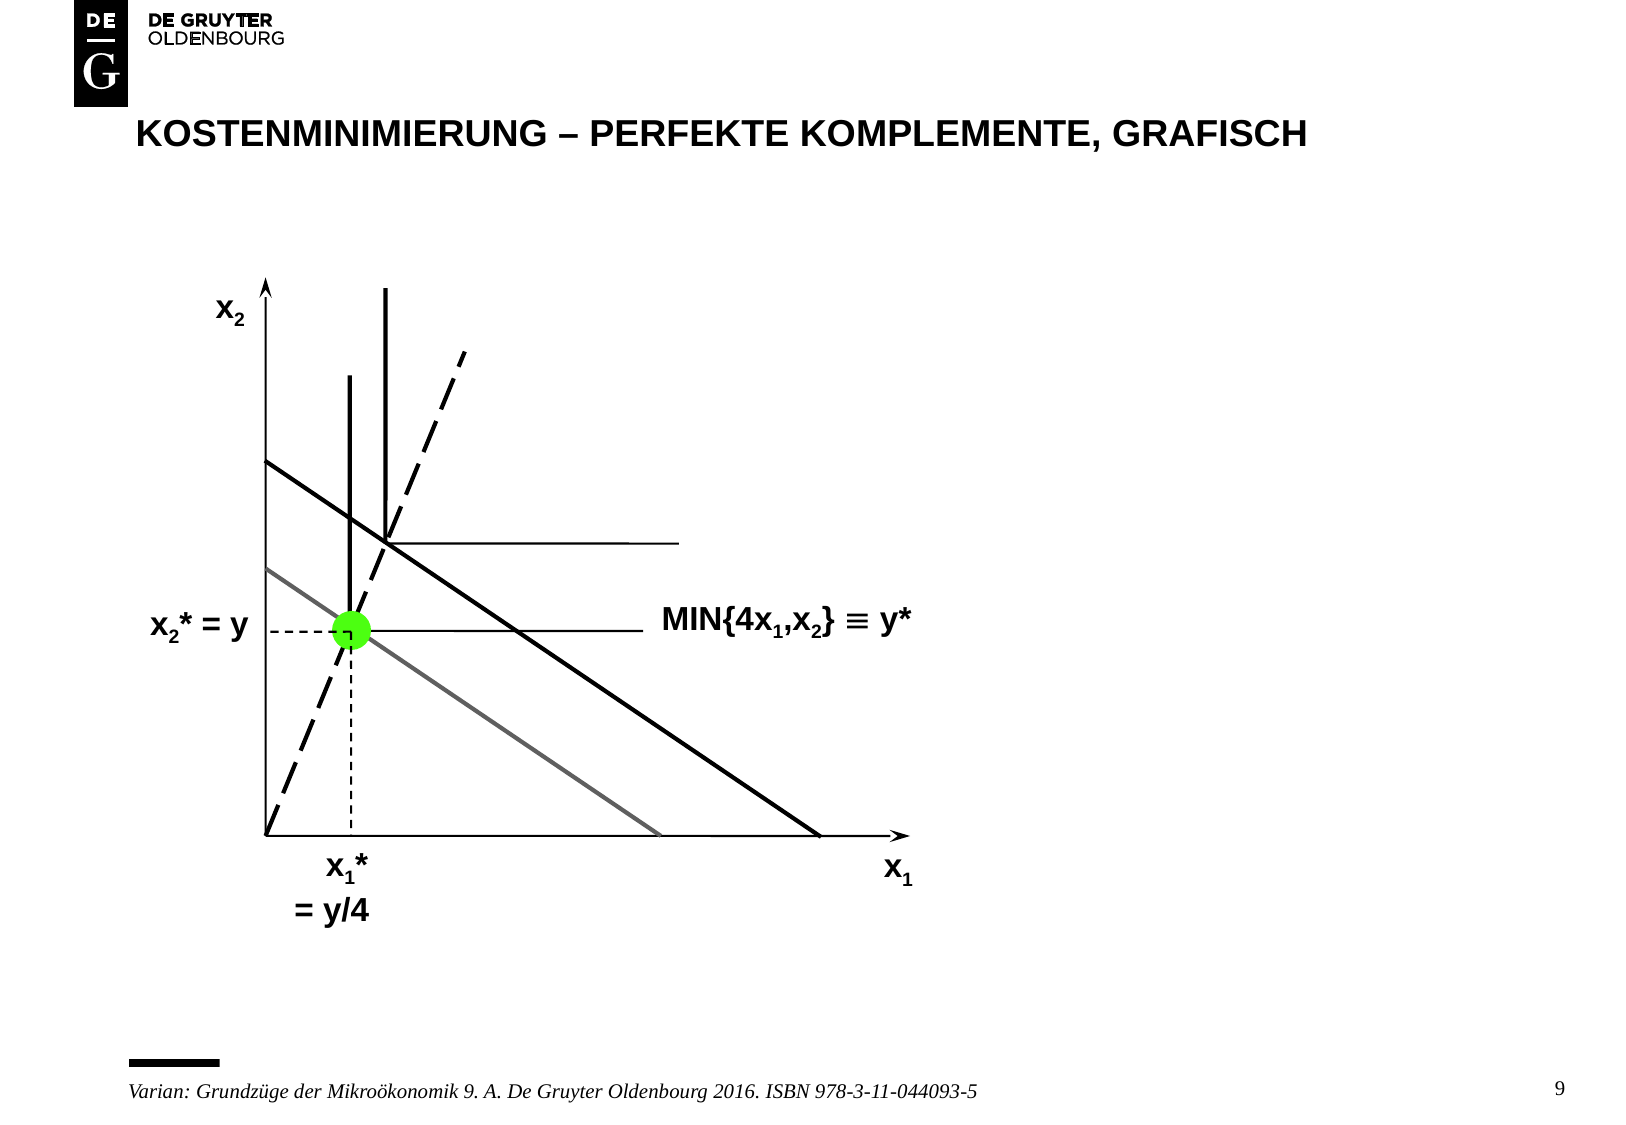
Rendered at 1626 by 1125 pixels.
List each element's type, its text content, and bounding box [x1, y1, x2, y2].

text_box x2 [200, 277, 261, 338]
text_box [332, 610, 372, 650]
text_box x2* = y [134, 594, 265, 655]
text_box [889, 829, 911, 836]
text_box x1 [868, 836, 929, 898]
text_box x1* = y/4 [279, 831, 385, 937]
text_box [261, 277, 272, 298]
title Kostenminimierung – perfekte komplemente, grafisch [135, 108, 1563, 157]
text_box MIN{4x1,x2} º y* [646, 589, 927, 651]
slide_number 9 [1554, 1074, 1614, 1104]
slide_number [128, 1077, 1539, 1108]
